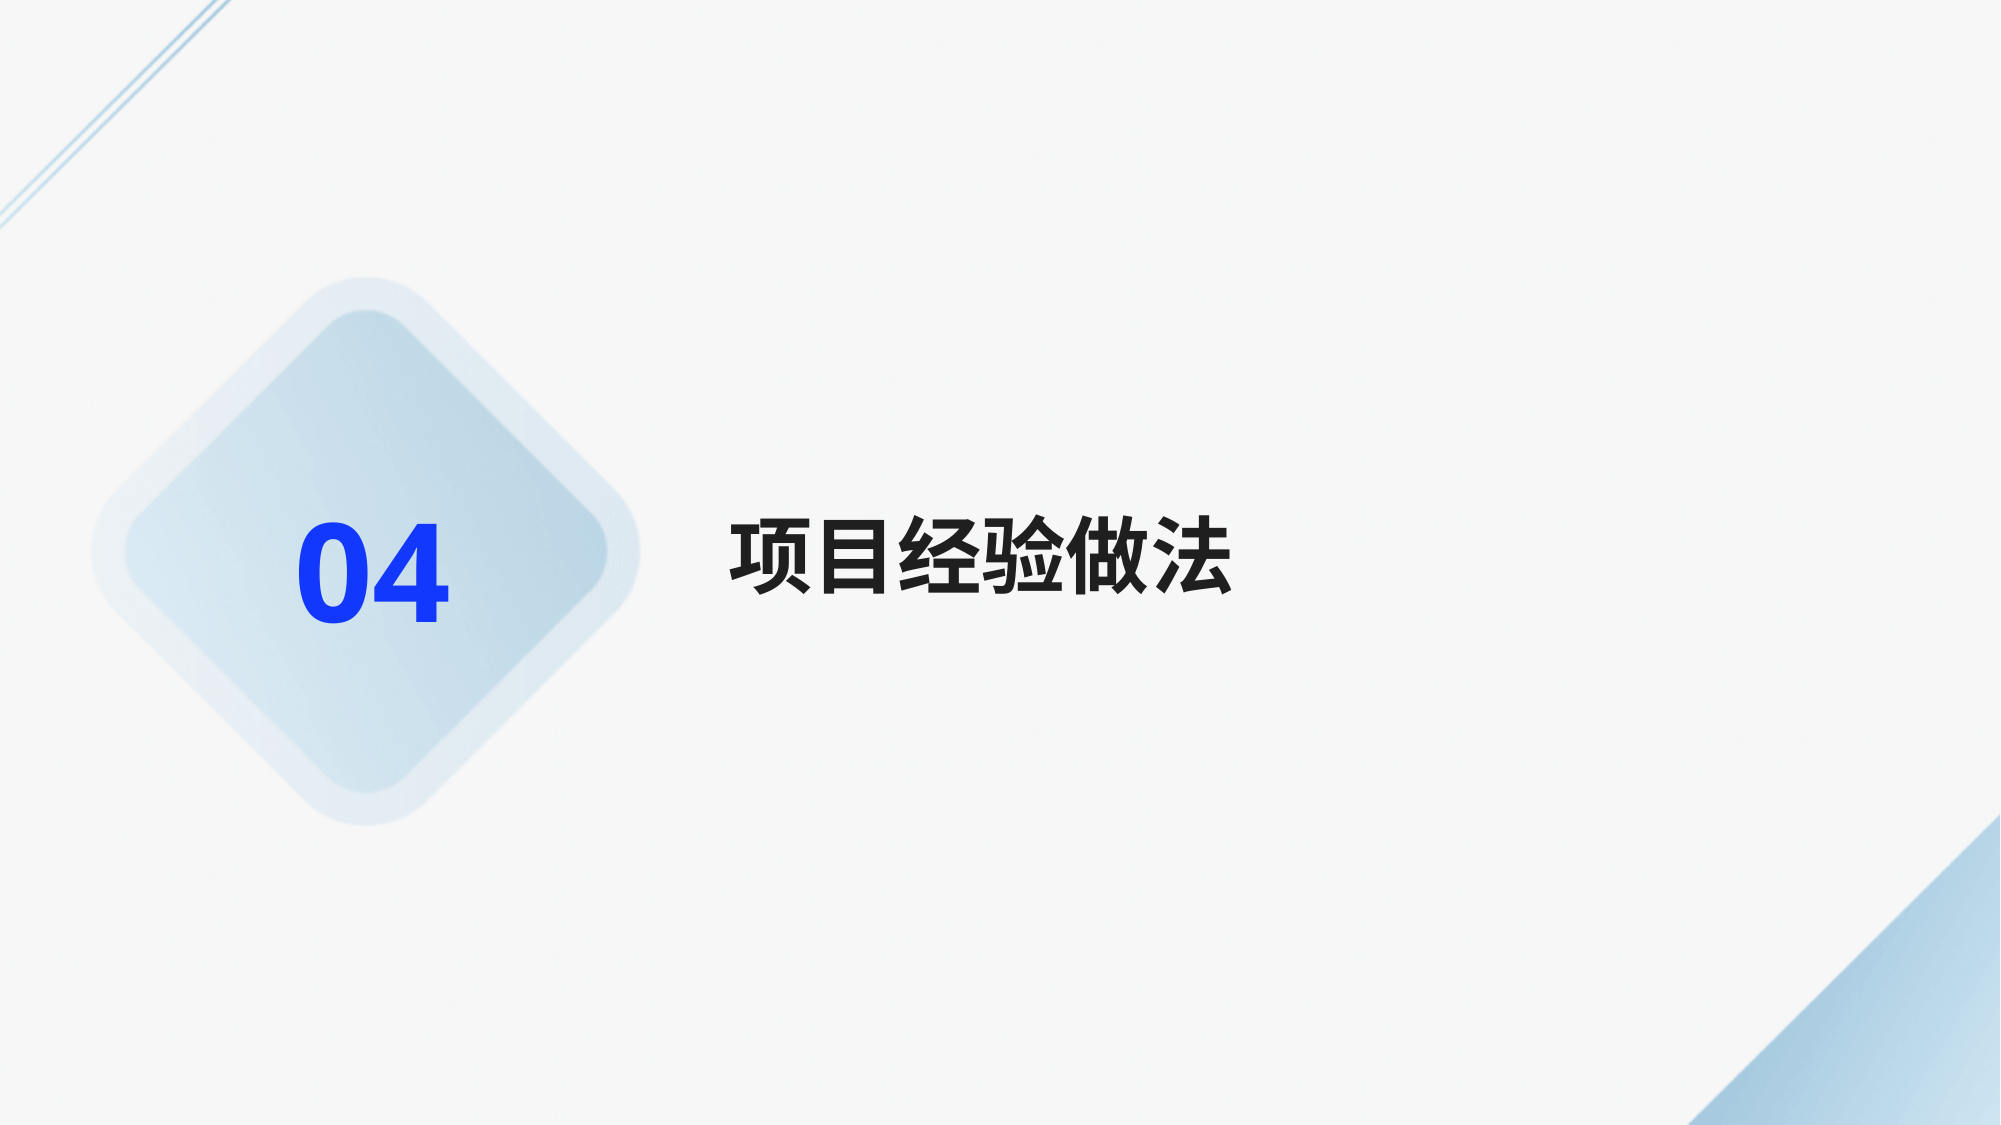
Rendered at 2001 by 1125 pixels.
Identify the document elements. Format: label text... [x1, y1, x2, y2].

text_box 04 [205, 442, 541, 660]
text_box 项目经验做法 [709, 395, 1860, 691]
picture [0, 0, 2001, 1125]
